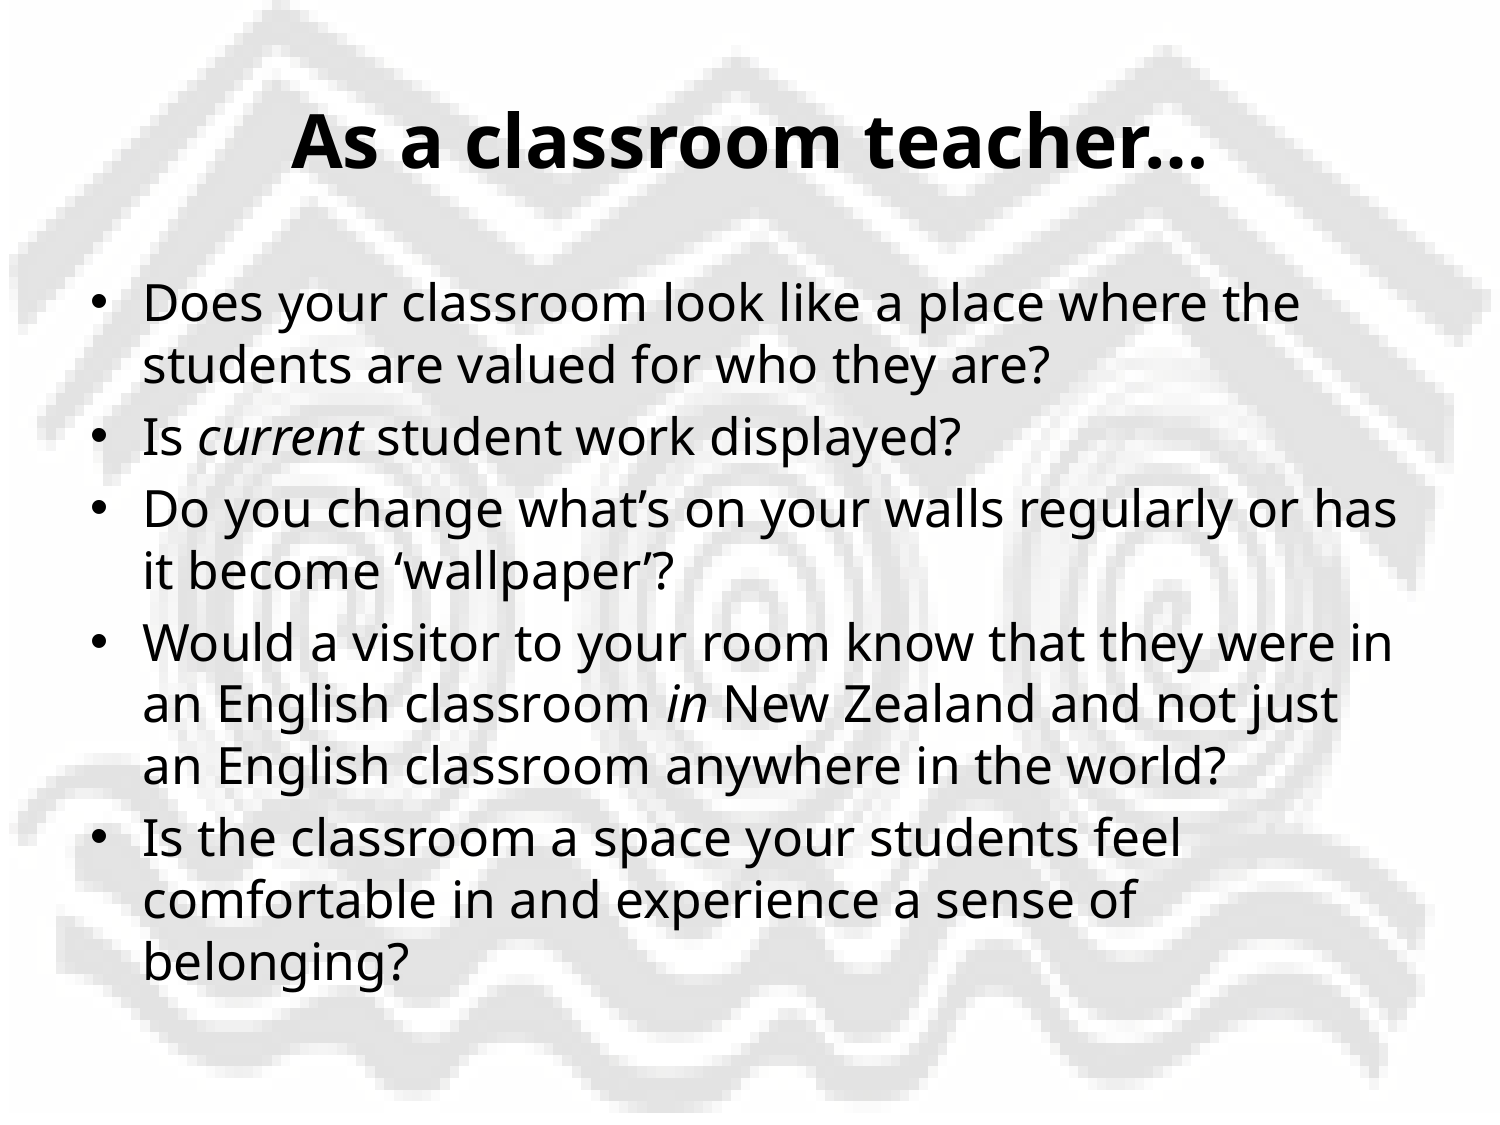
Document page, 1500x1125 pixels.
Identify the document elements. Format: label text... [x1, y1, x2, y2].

title As a classroom teacher… [75, 45, 1425, 233]
list Does your classroom look like a place where the students are valued for who they are? Is current student work displayed? Do you change what’s on your walls regularly or has it become ‘wallpaper’? Would a visitor to your room know that they were in an English classroom in New Zealand and not just an English classroom anywhere in the world? Is the classroom a space your students feel comfortable in and experience a sense of belonging? [75, 262, 1425, 1005]
